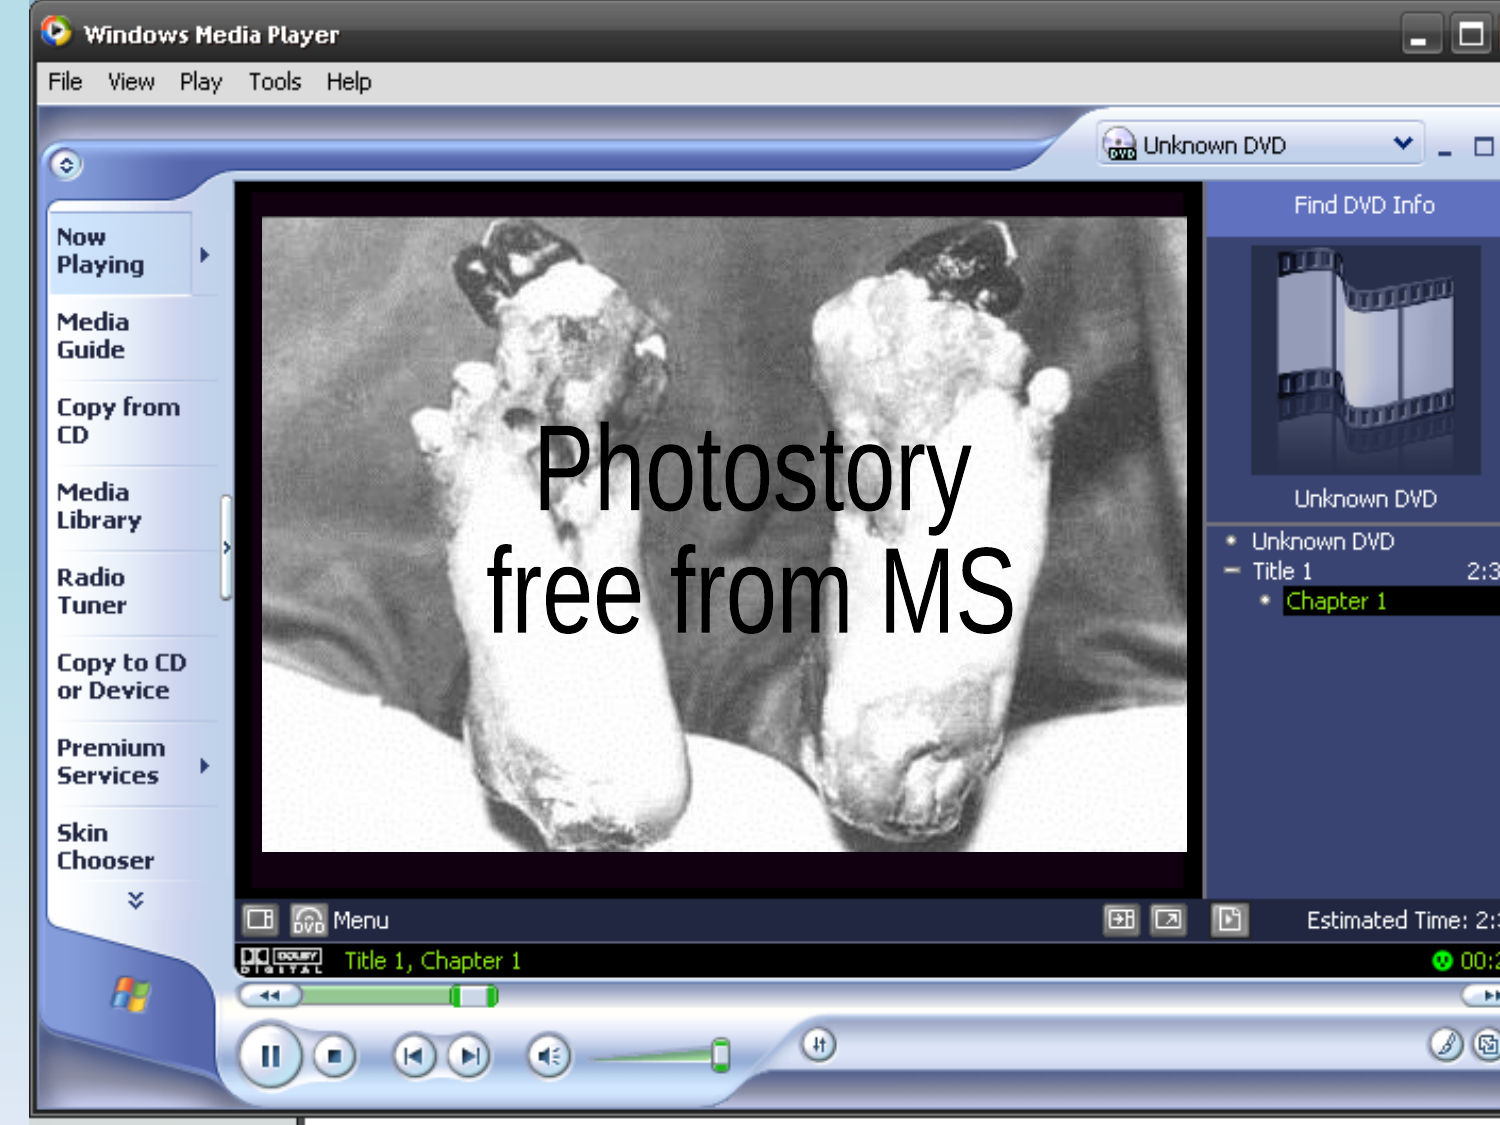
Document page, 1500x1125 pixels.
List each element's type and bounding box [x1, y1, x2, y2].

text_box [29, 0, 1500, 1125]
